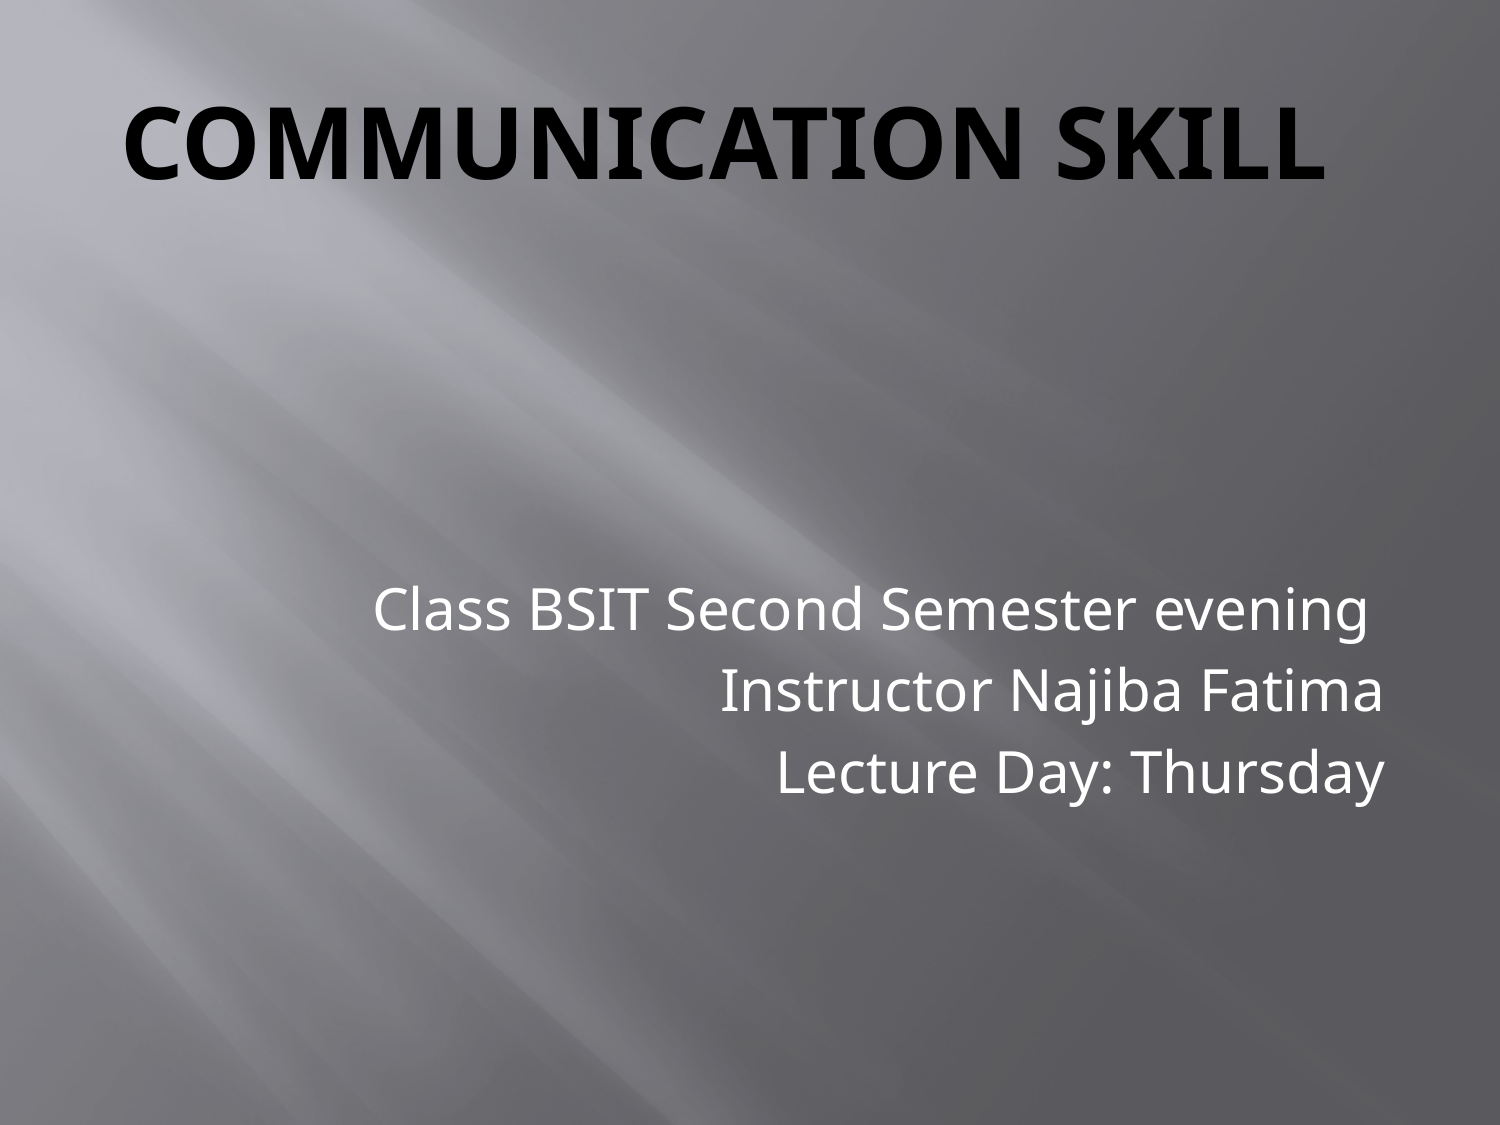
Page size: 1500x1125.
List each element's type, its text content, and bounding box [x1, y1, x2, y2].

subtitle Class BSIT Second Semester evening Instructor Najiba Fatima Lecture Day: Thursday [99, 237, 1400, 1025]
title Communication Skill [99, 75, 1375, 200]
